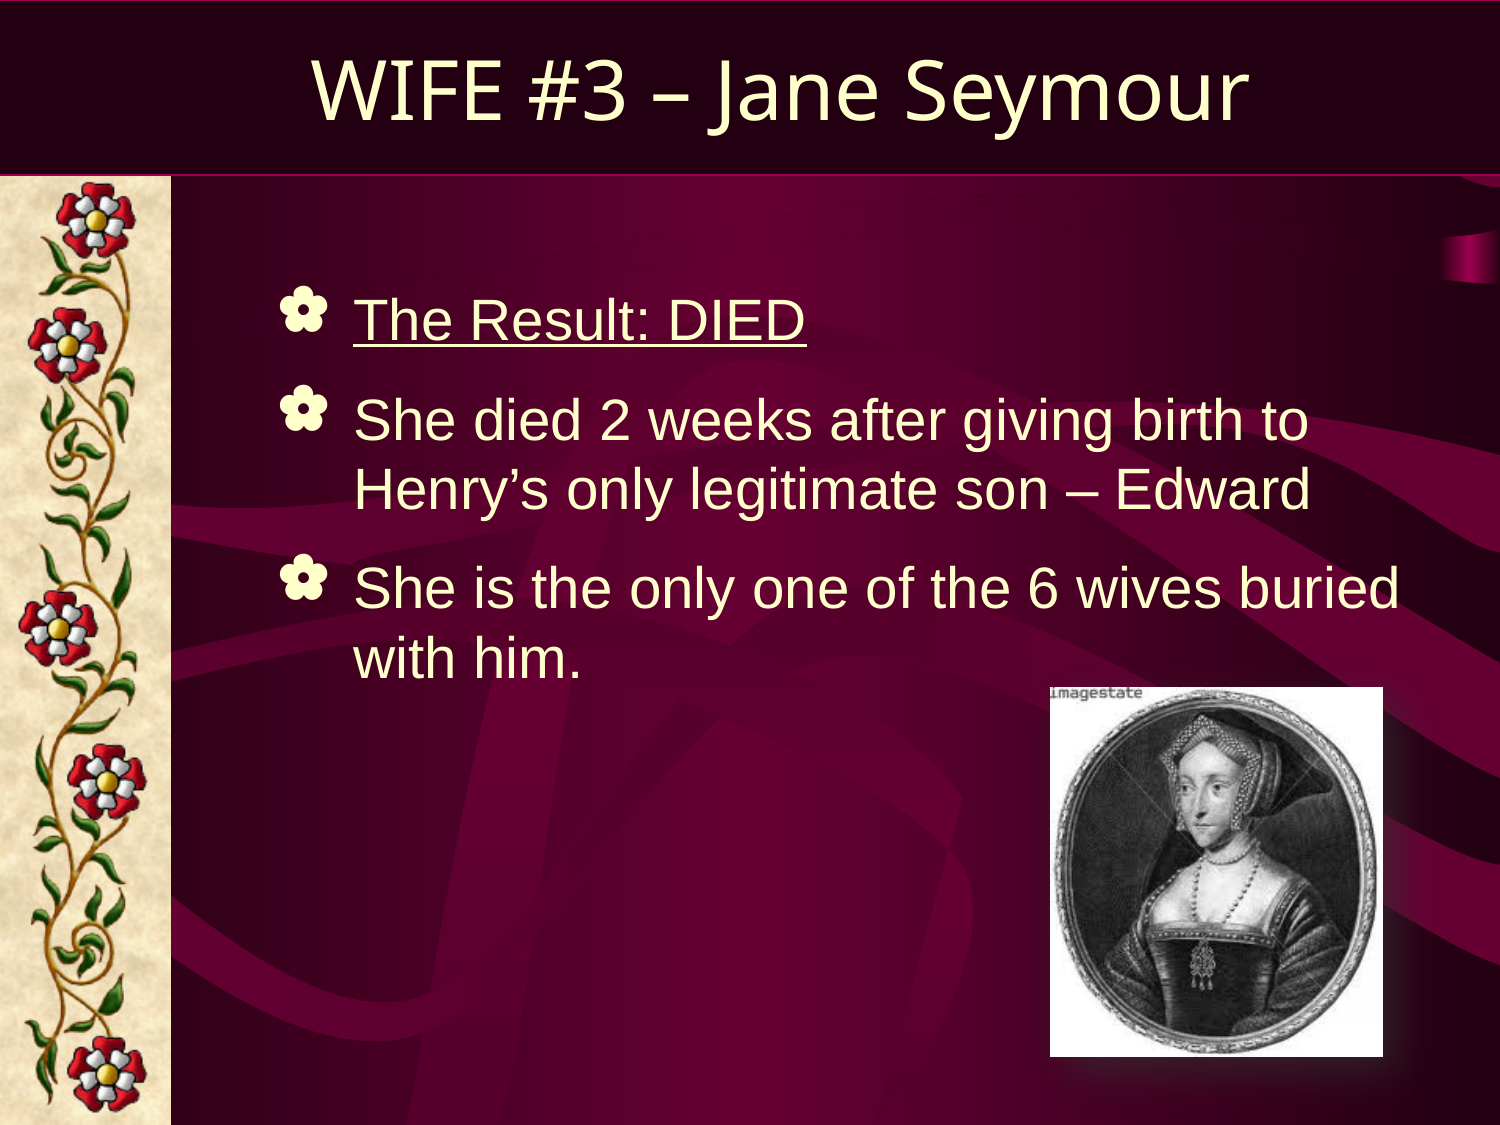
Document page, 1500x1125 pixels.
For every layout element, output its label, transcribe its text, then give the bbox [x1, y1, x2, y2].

text_box The Result: DIED She died 2 weeks after giving birth to Henry’s only legitimate son – Edward She is the only one of the 6 wives buried with him. [262, 275, 1438, 698]
text_box WIFE #3 – Jane Seymour [0, 0, 1500, 175]
picture [0, 112, 171, 1125]
picture [1049, 687, 1383, 1057]
